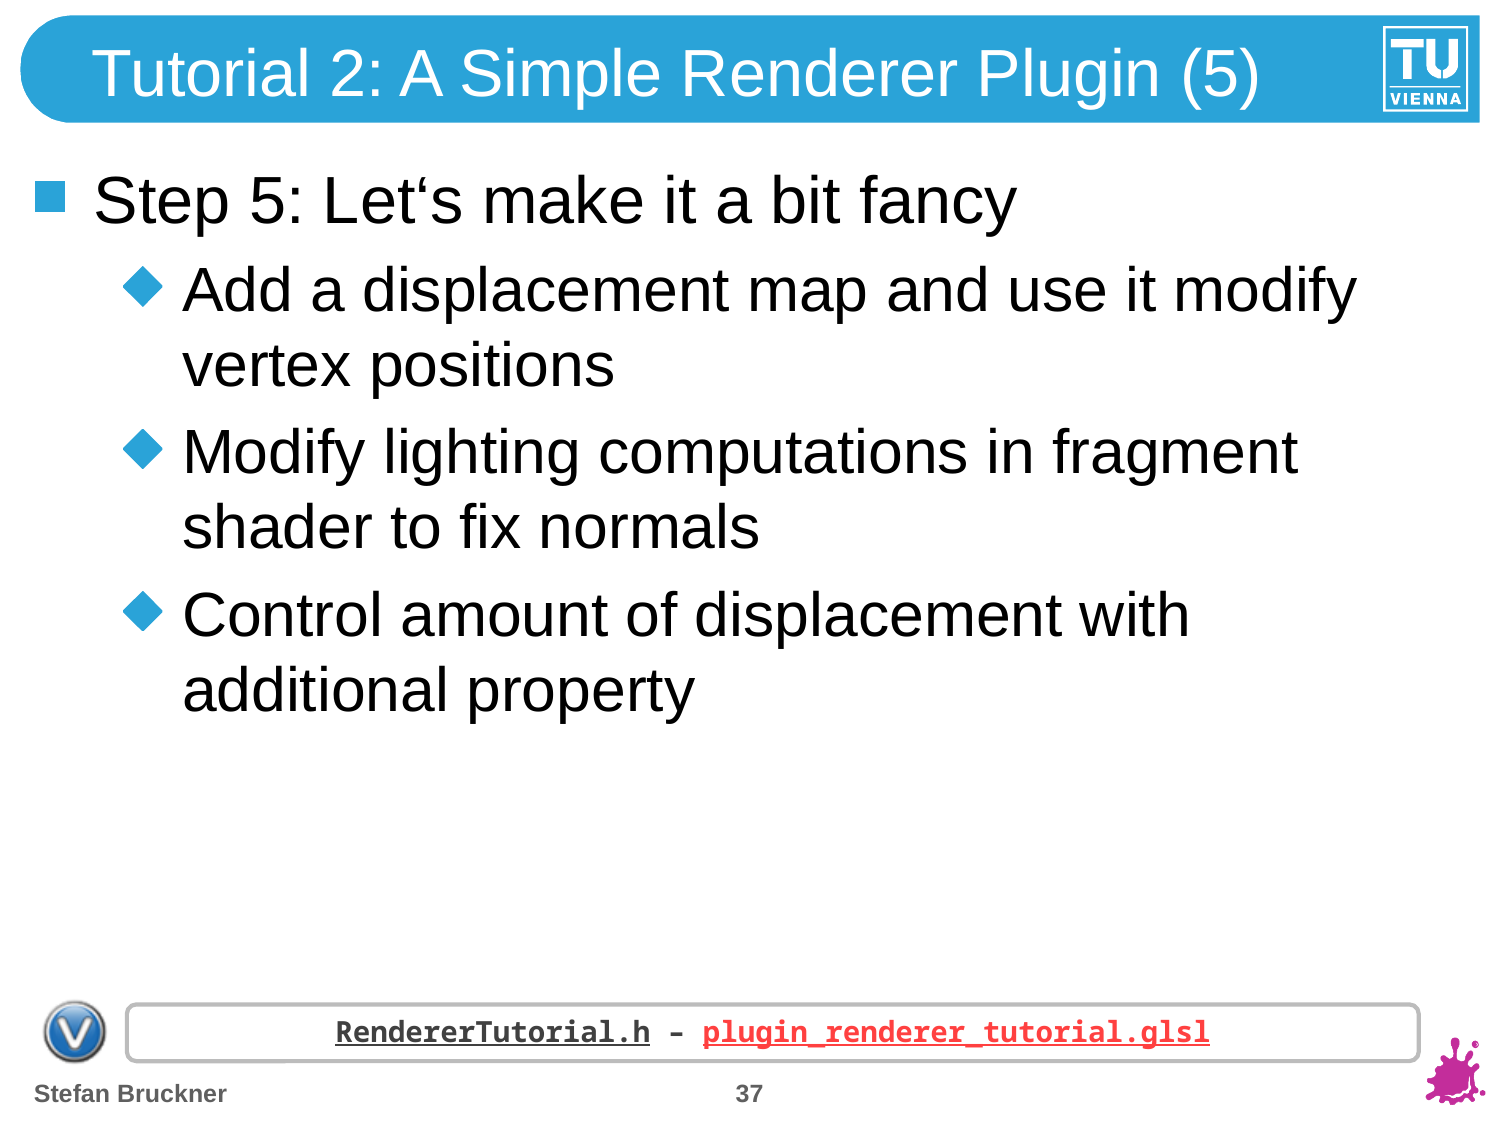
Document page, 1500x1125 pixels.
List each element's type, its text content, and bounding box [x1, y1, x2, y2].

title Tutorial 2: A Simple Renderer Plugin (5) [76, 6, 1351, 132]
footer Stefan Bruckner [18, 1067, 637, 1118]
text_box RendererTutorial.h – plugin_renderer_tutorial.glsl [124, 1002, 1421, 1064]
list Step 5: Let‘s make it a bit fancy Add a displacement map and use it modify vertex positions Modify lighting computations in fragment shader to fix normals Control amount of displacement with additional property [19, 148, 1481, 1048]
slide_number 36 [660, 1067, 839, 1118]
picture [37, 994, 113, 1070]
